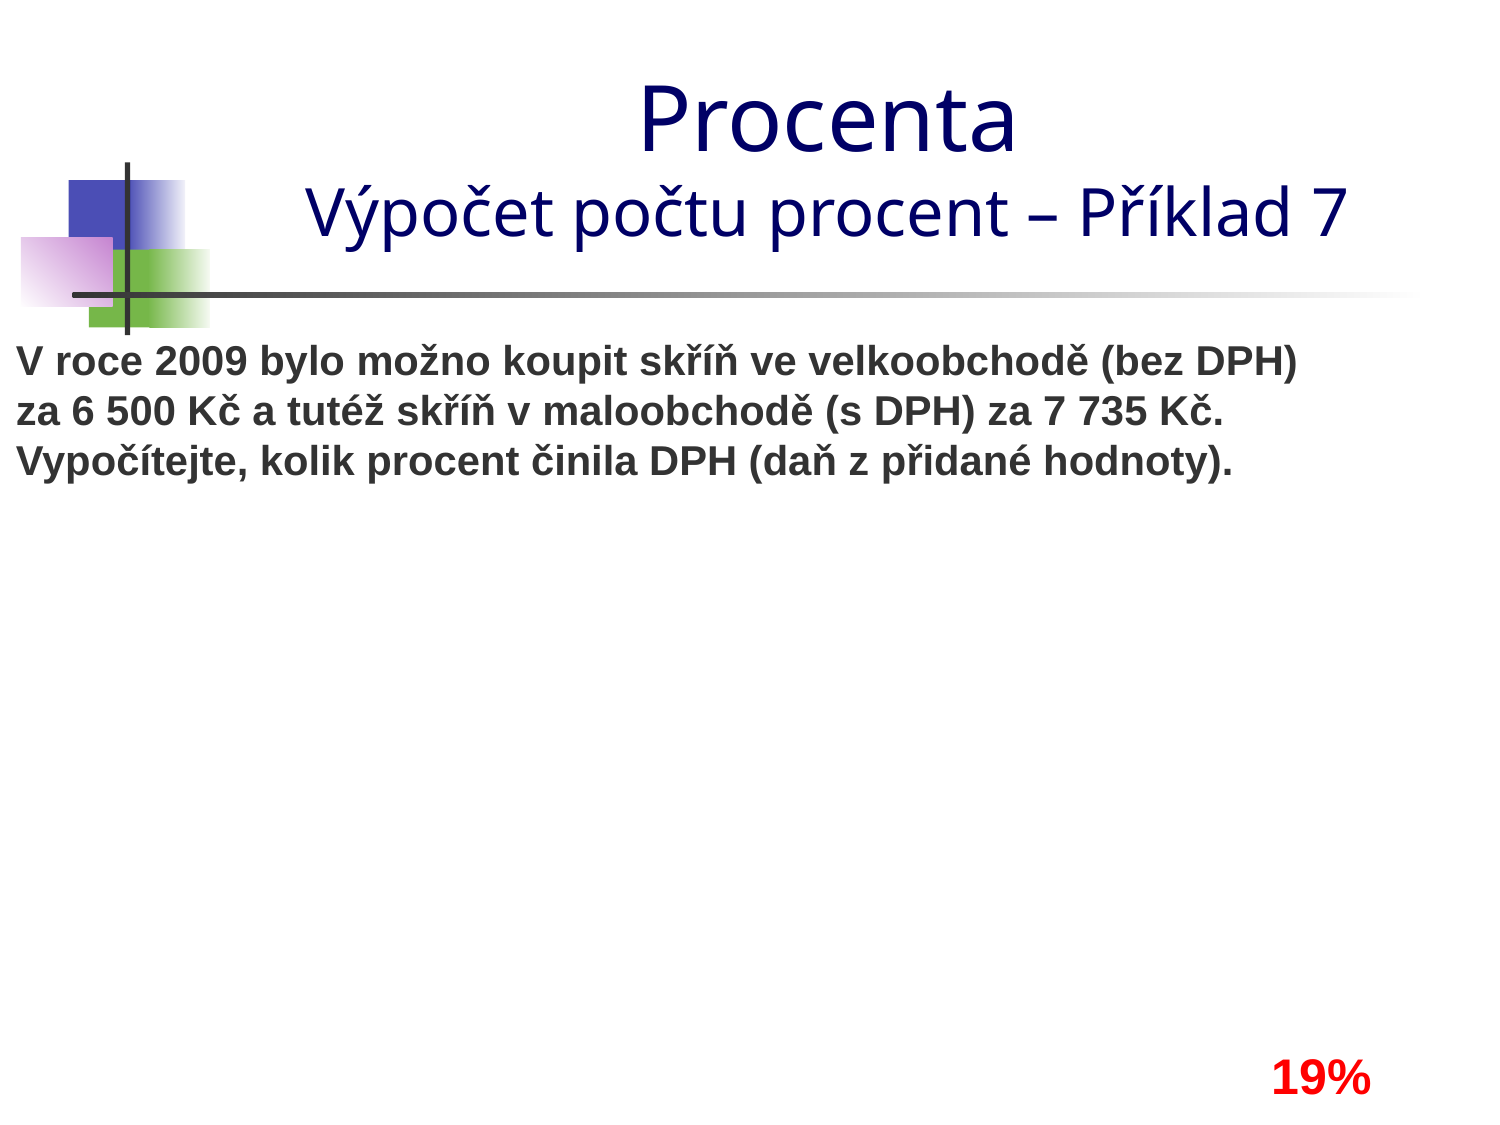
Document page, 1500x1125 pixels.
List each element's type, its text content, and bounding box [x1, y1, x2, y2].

text_box V roce 2009 bylo možno koupit skříň ve velkoobchodě (bez DPH) za 6 500 Kč a tutéž skříň v maloobchodě (s DPH) za 7 735 Kč. Vypočítejte, kolik procent činila DPH (daň z přidané hodnoty). [1, 326, 1500, 492]
title Procenta Výpočet počtu procent – Příklad 7 [188, 34, 1468, 276]
text_box 19% [1257, 1037, 1459, 1113]
